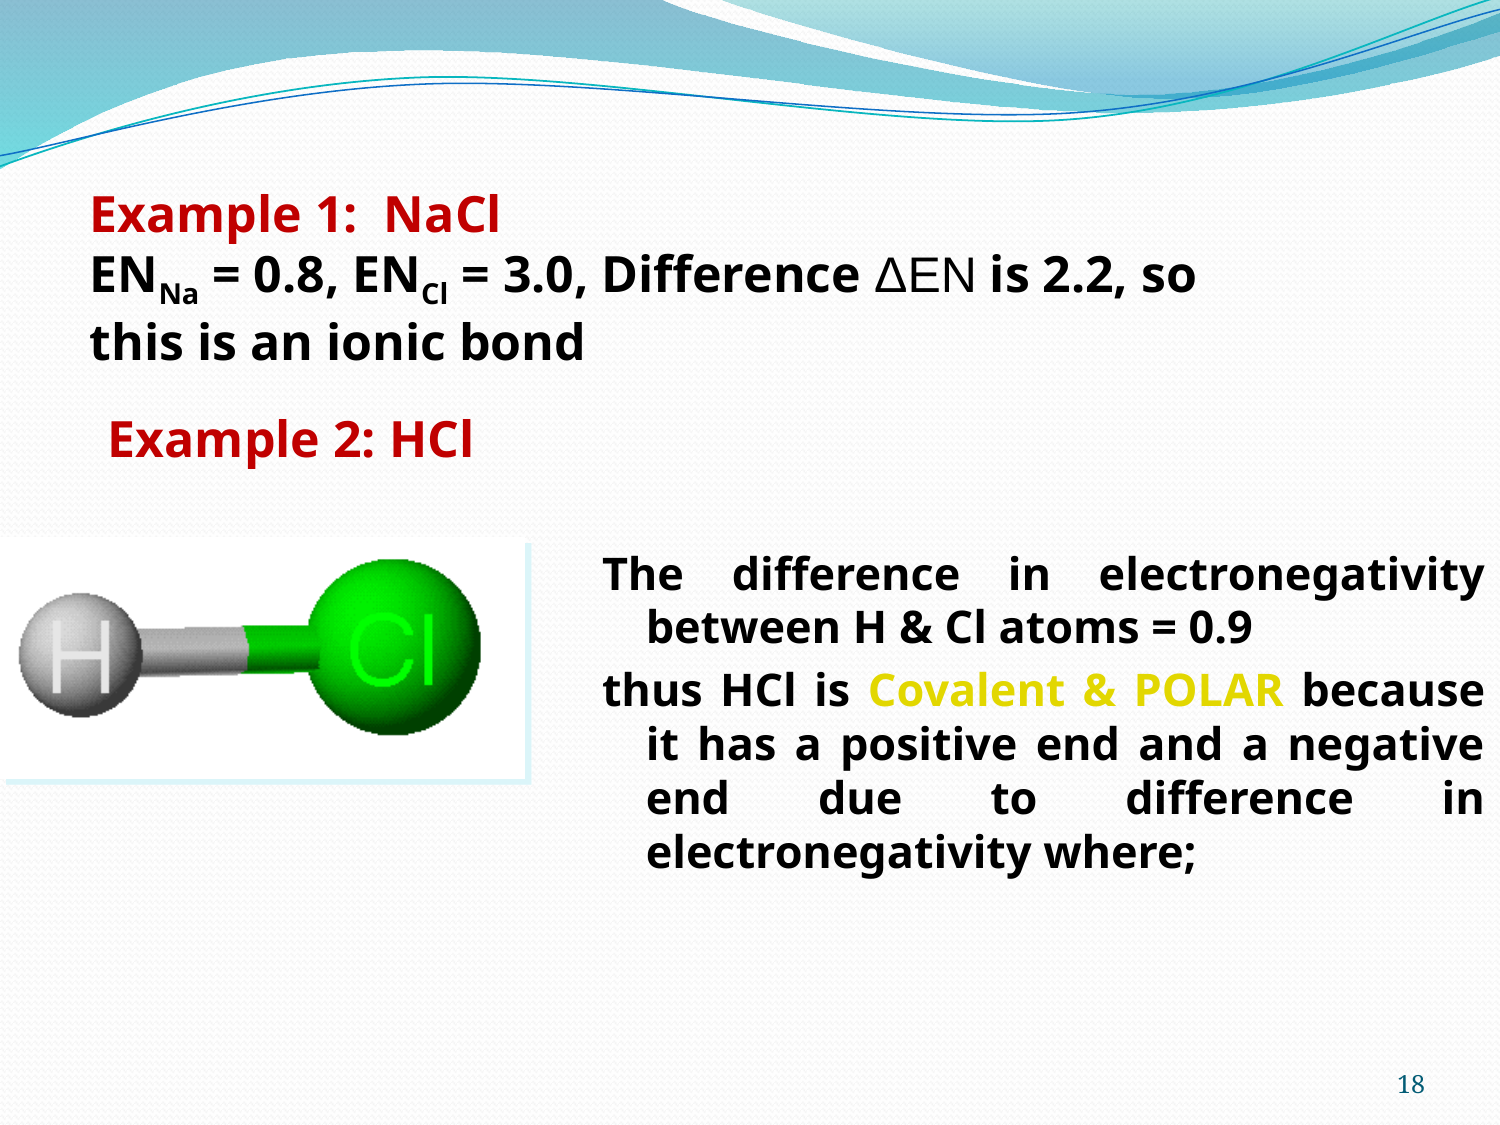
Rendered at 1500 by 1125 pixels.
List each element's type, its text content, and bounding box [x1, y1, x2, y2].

picture [0, 537, 526, 779]
text_box Example 1: NaCl ENNa = 0.8, ENCl = 3.0, Difference ΔEN is 2.2, so this is an ionic bond [0, 174, 1313, 378]
text_box Example 2: HCl [93, 399, 490, 475]
text_box The difference in electronegativity between H & Cl atoms = 0.9 thus HCl is Covalent & POLAR because it has a positive end and a negative end due to difference in electronegativity where; [587, 537, 1500, 888]
slide_number 18 [1299, 1042, 1425, 1103]
